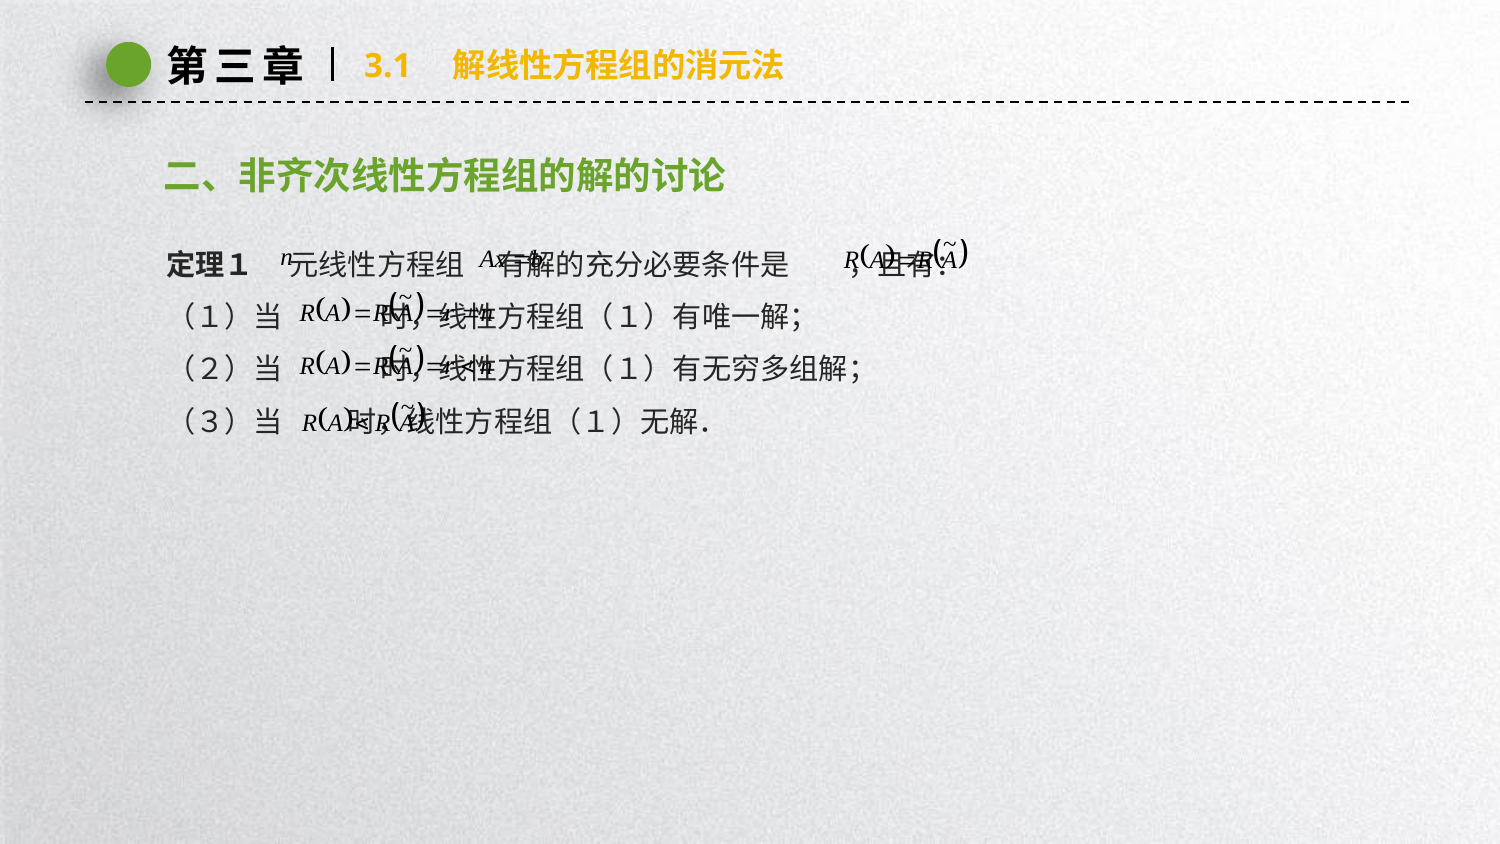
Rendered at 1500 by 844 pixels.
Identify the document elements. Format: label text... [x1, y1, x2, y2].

picture [0, 0, 1500, 844]
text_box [276, 248, 298, 272]
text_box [294, 344, 498, 385]
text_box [473, 244, 547, 274]
text_box 3.1 解线性方程组的消元法 [349, 37, 801, 92]
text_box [297, 401, 425, 442]
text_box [839, 239, 969, 280]
text_box [104, 39, 152, 90]
text_box 第三章 [152, 32, 320, 97]
text_box 二、非齐次线性方程组的解的讨论 [148, 144, 1360, 205]
text_box 定理１ 元线性方程组 有解的充分必要条件是 ，且有： （１）当 时，线性方程组（１）有唯一解； （２）当 时，线性方程组（１）有无穷多组解； （３）当 时，线性方程组（１）无解． [151, 220, 1362, 446]
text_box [294, 291, 498, 332]
